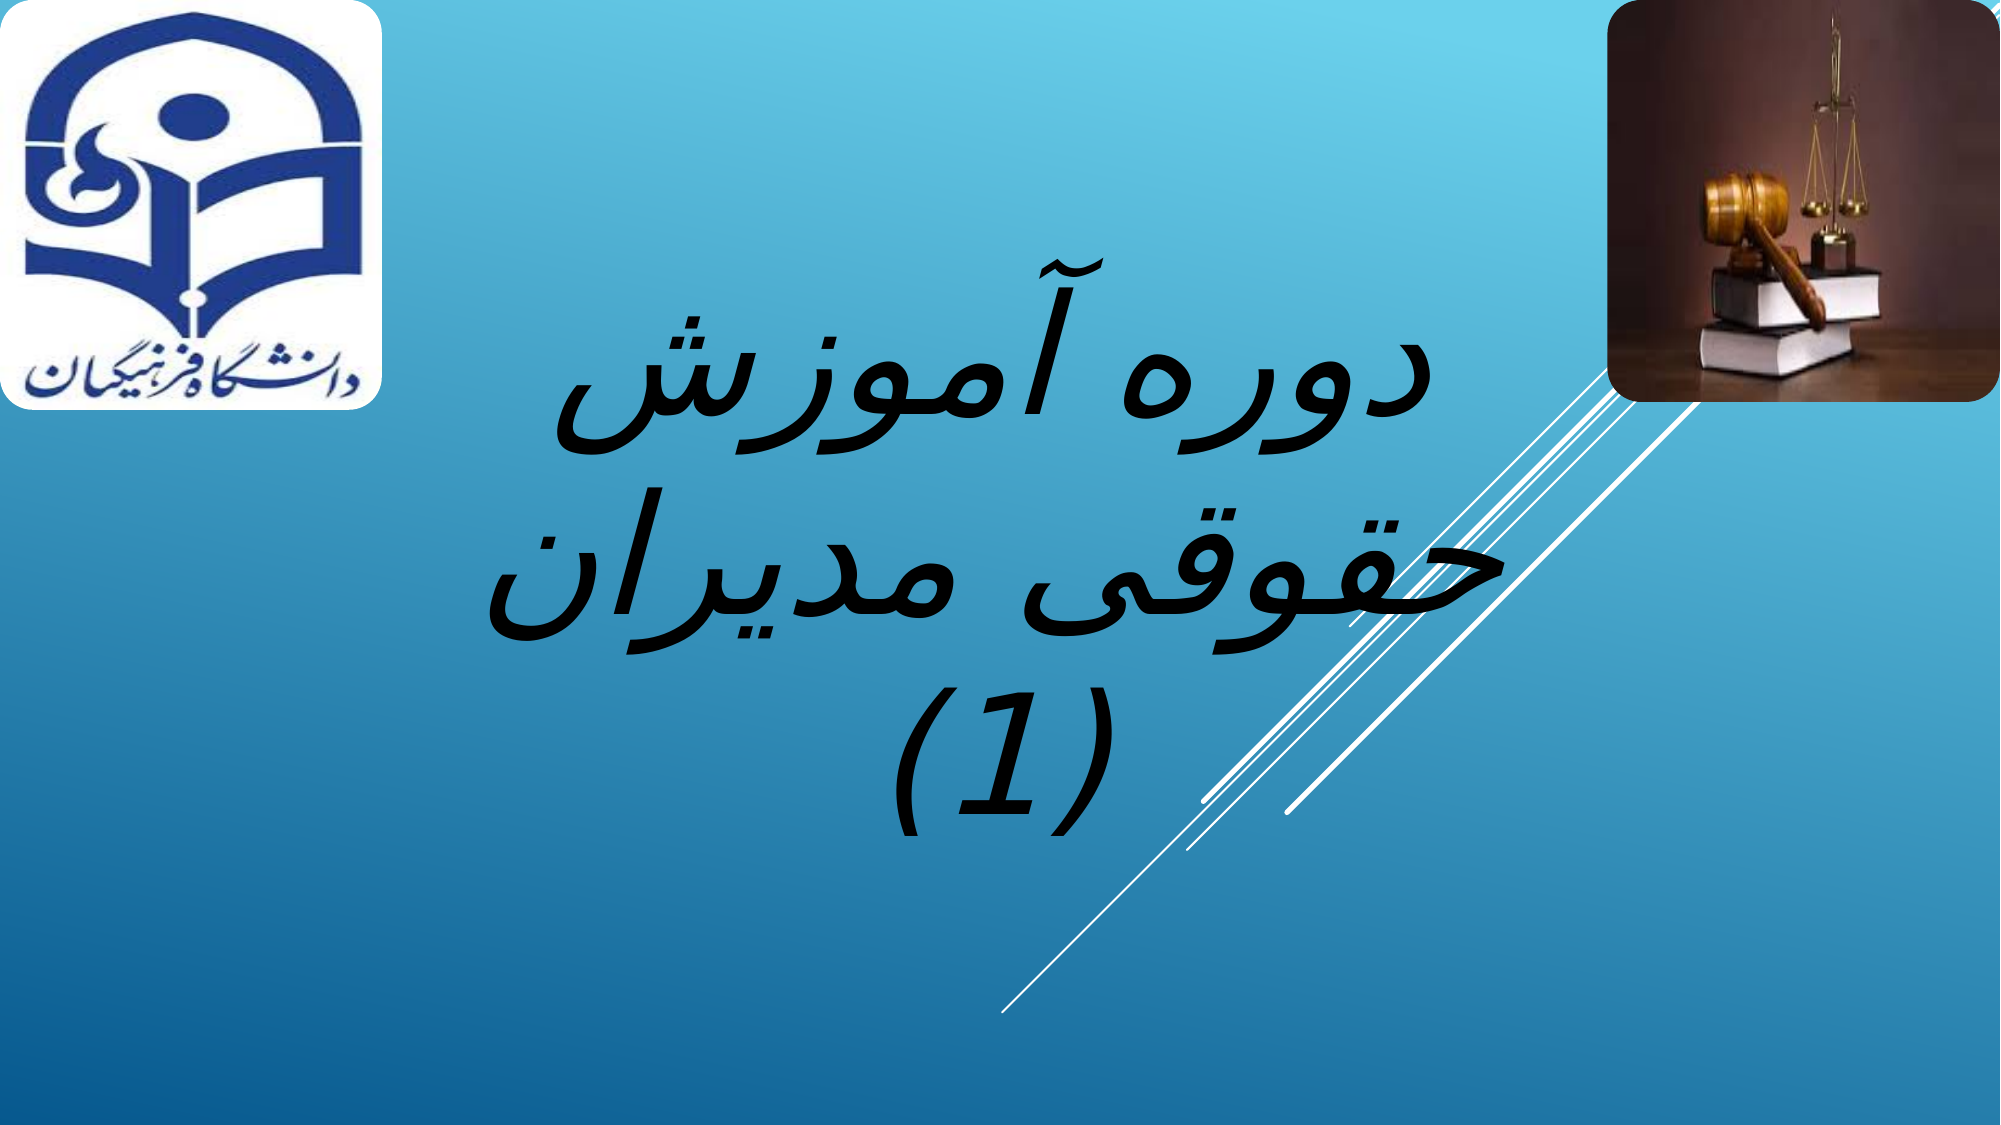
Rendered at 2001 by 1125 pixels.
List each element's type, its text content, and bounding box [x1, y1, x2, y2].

text_box دوره آموزش حقوقی مدیران (1) [389, 283, 1593, 855]
picture [0, 0, 382, 410]
picture [1607, 0, 2000, 403]
